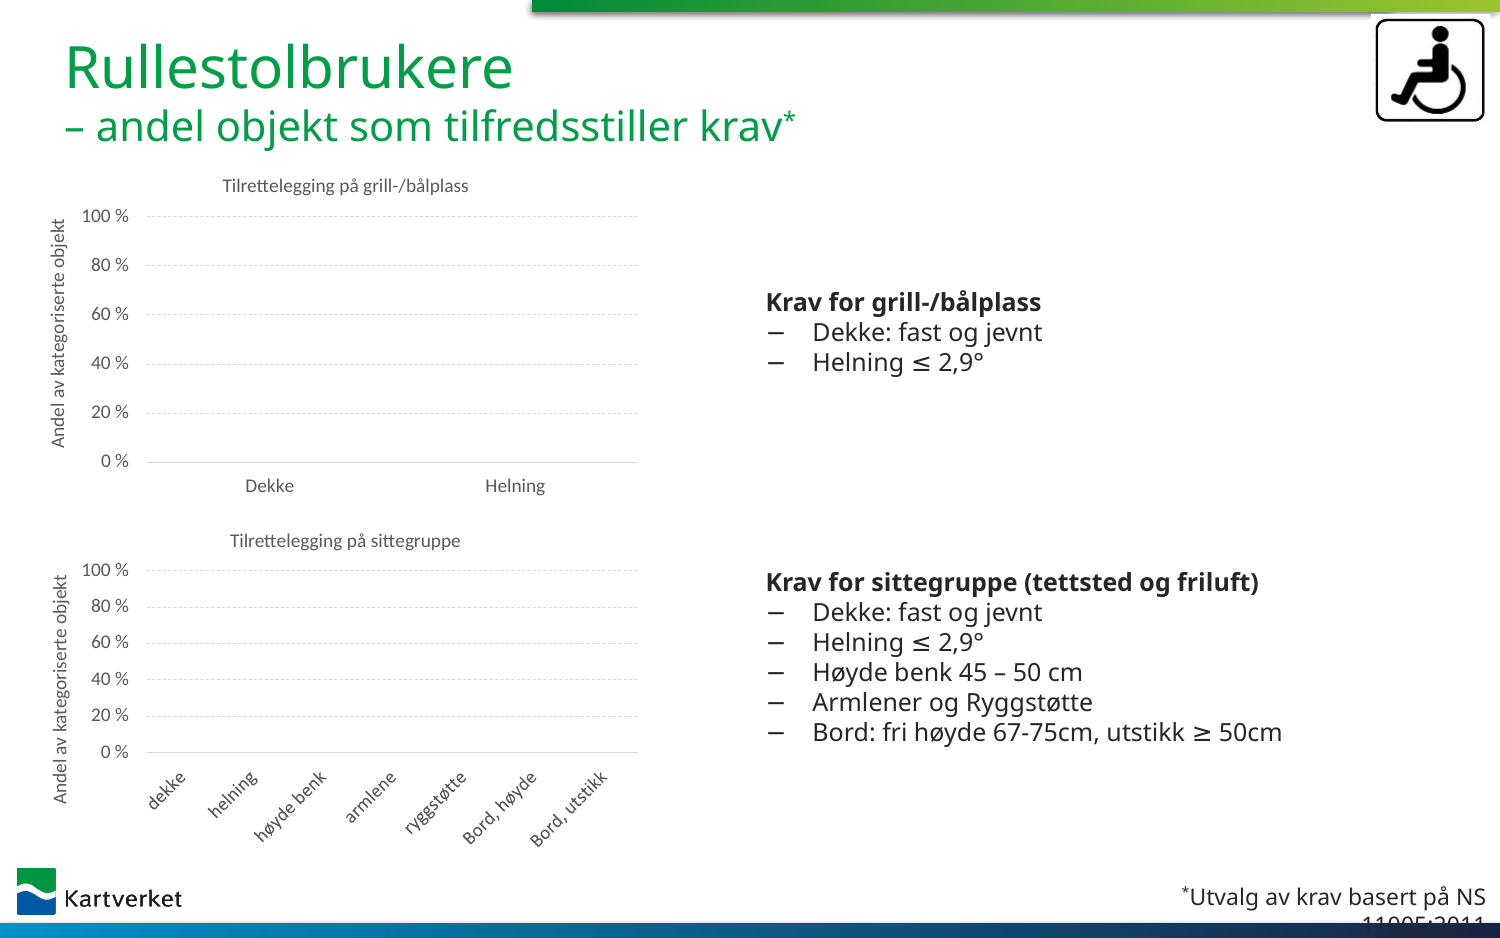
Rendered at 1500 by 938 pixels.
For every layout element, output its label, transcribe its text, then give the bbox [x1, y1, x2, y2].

picture [41, 520, 650, 859]
text_box *Utvalg av krav basert på NS 11005:2011 [1068, 873, 1500, 938]
picture [1371, 13, 1491, 127]
text_box Krav for sittegruppe (tettsted og friluft) Dekke: fast og jevnt Helning ≤ 2,9° Høyde benk 45 – 50 cm Armlener og Ryggstøtte Bord: fri høyde 67-75cm, utstikk ≥ 50cm [750, 559, 1500, 754]
text_box Rullestolbrukere – andel objekt som tilfredsstiller krav* [49, 14, 1431, 158]
text_box Krav for grill-/bålplass Dekke: fast og jevnt Helning ≤ 2,9° [750, 279, 1452, 384]
picture [41, 166, 650, 505]
